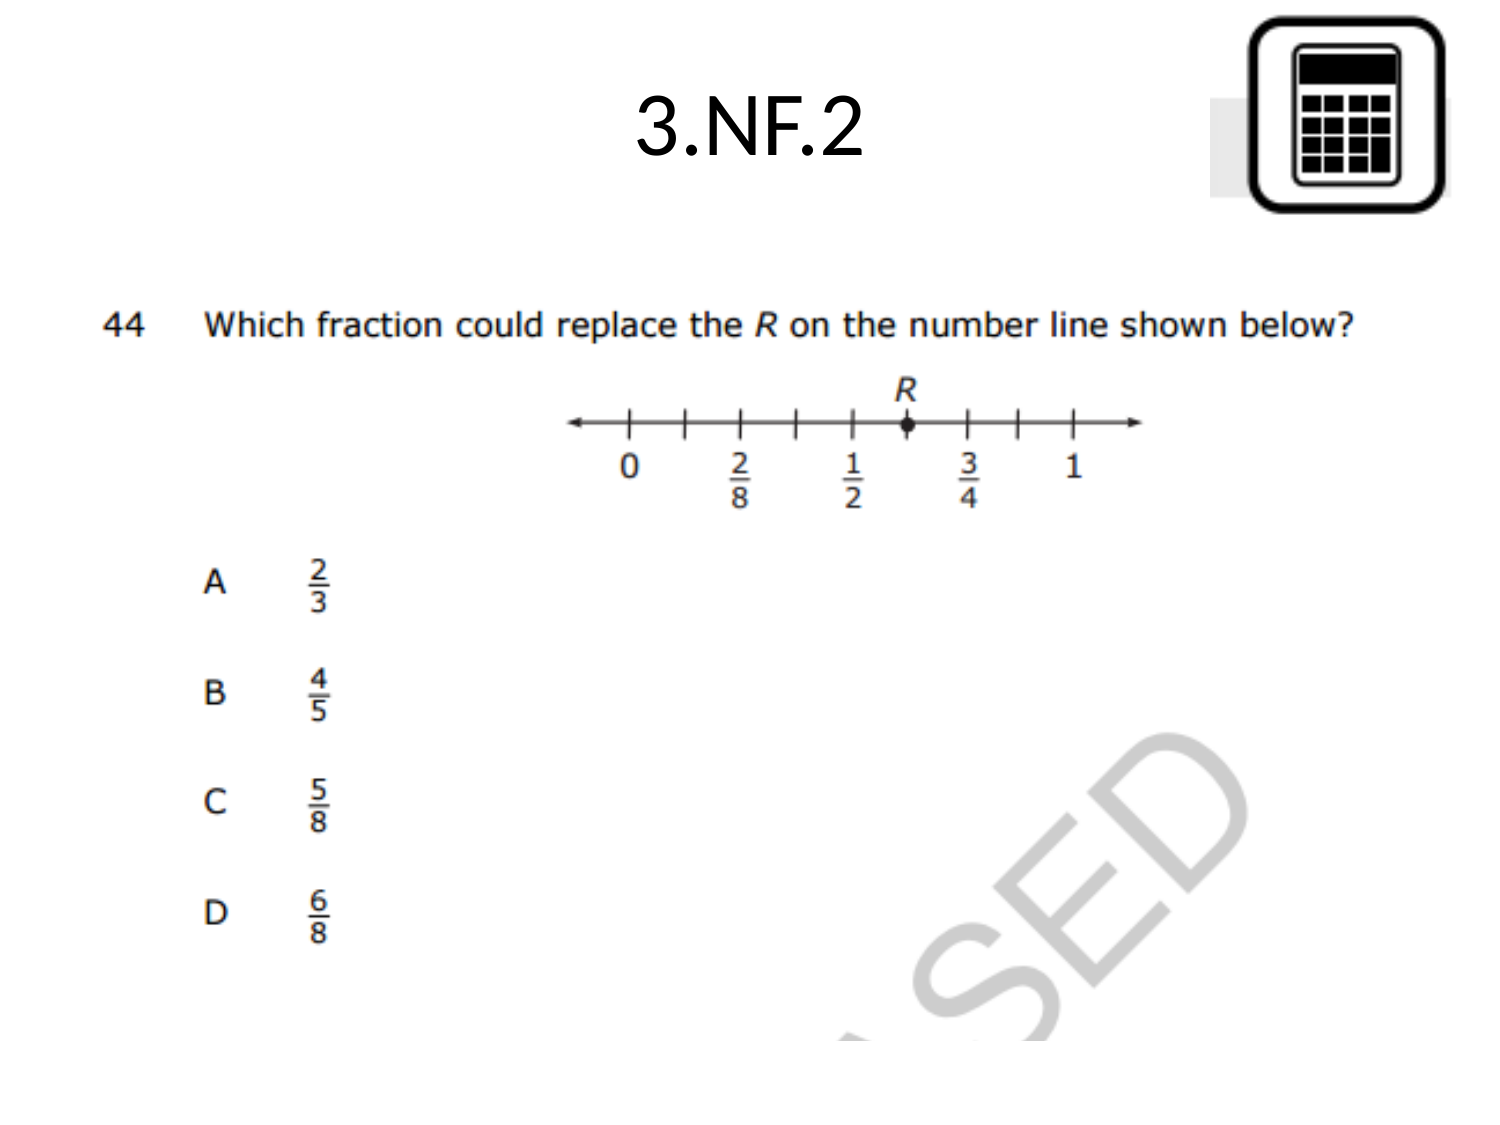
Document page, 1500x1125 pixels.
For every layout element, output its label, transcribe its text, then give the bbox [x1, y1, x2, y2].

picture [1209, 0, 1485, 251]
title 3.NF.2 [75, 24, 1204, 213]
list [81, 249, 1438, 1041]
